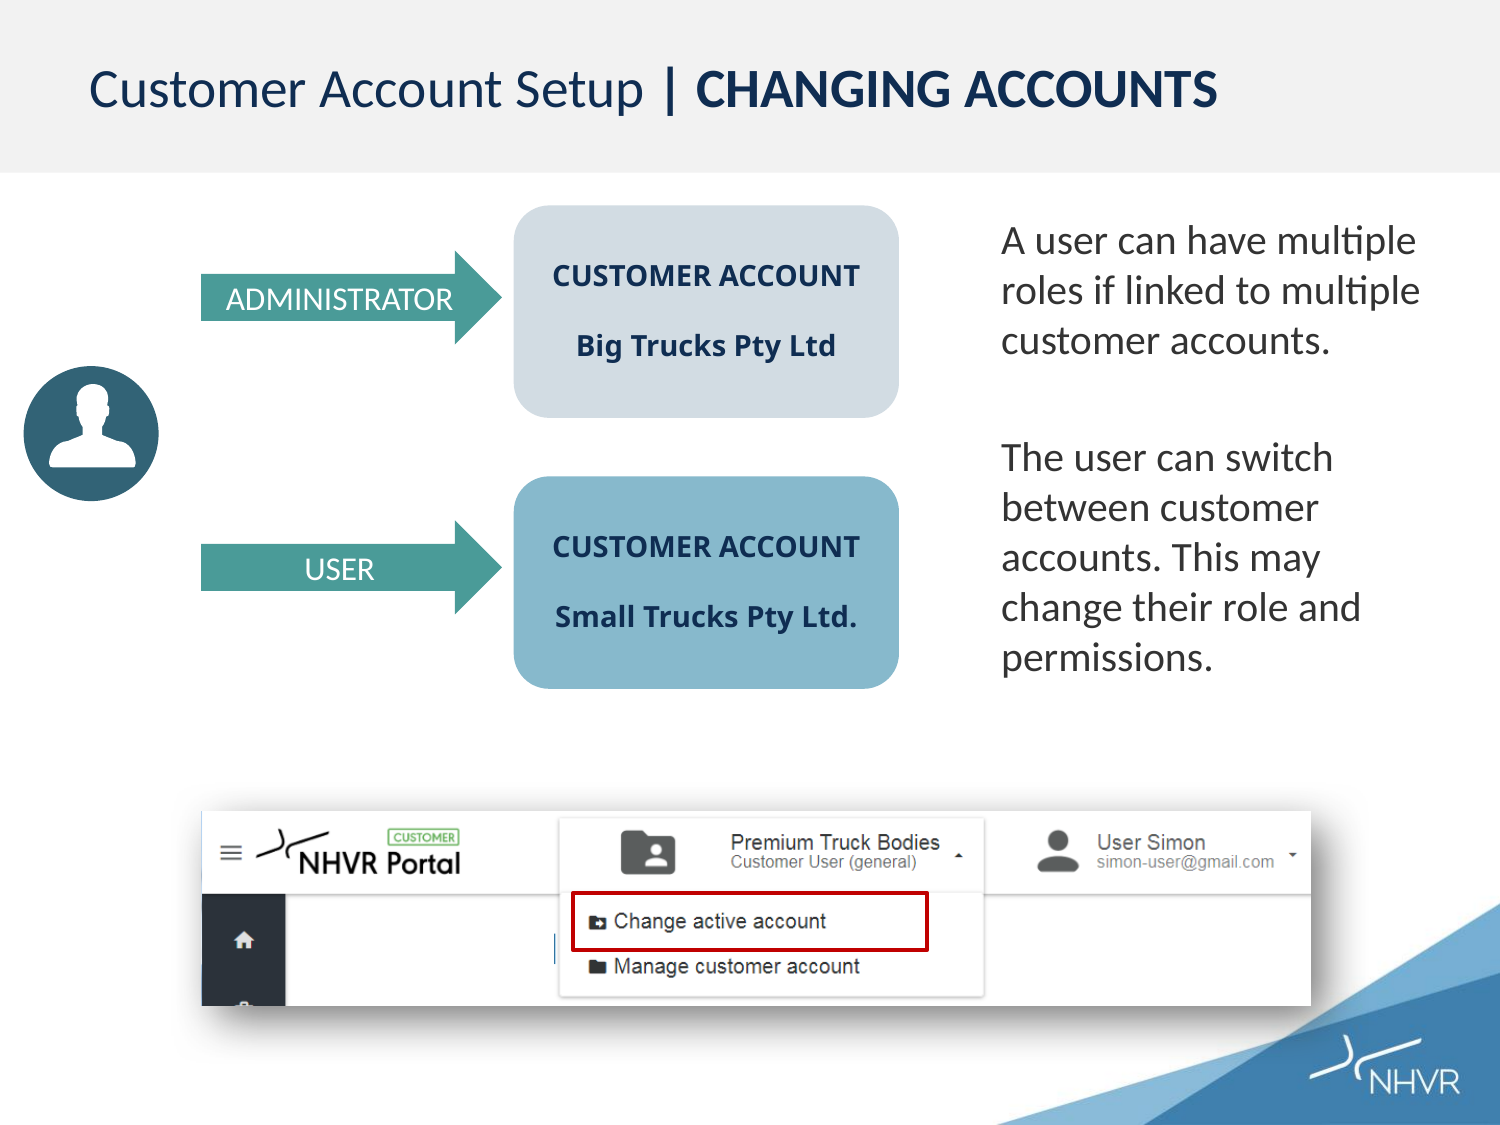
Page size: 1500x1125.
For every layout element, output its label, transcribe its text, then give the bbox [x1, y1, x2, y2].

text_box [511, 203, 902, 420]
title Customer Account Setup | CHANGING ACCOUNTS [75, 45, 1425, 173]
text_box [200, 811, 1311, 1006]
text_box USER [198, 518, 505, 617]
text_box CUSTOMER ACCOUNT Big Trucks Pty Ltd [537, 250, 876, 370]
text_box [511, 474, 902, 691]
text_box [23, 365, 159, 502]
text_box CUSTOMER ACCOUNT Small Trucks Pty Ltd. [537, 521, 876, 641]
list A user can have multiple roles if linked to multiple customer accounts. The user can switch between customer accounts. This may change their role and permissions. [986, 205, 1452, 937]
text_box ADMINISTRATOR [198, 248, 505, 347]
picture [0, 173, 1500, 1125]
